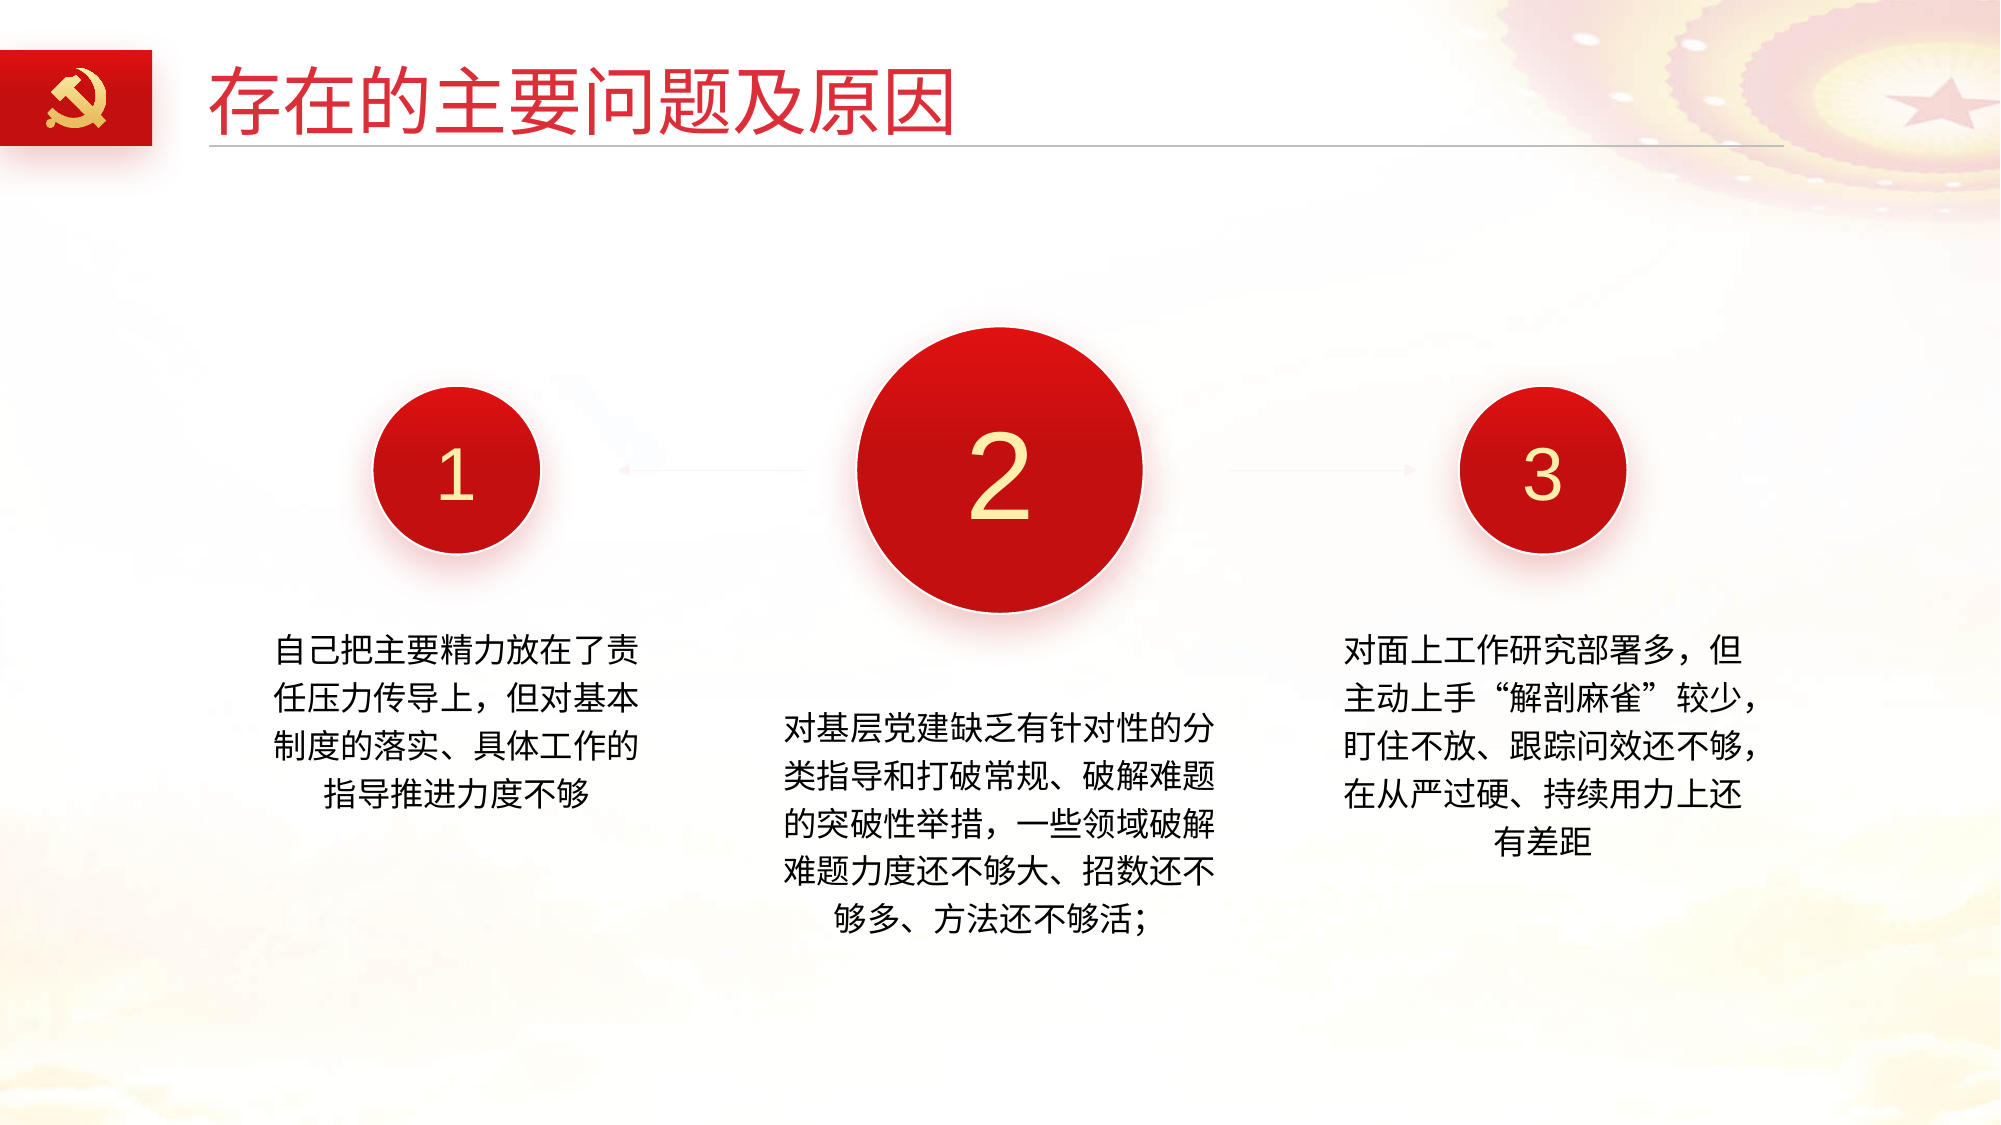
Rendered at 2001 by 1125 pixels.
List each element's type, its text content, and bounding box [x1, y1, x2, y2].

text_box [0, 49, 153, 147]
text_box 自己把主要精力放在了责任压力传导上，但对基本制度的落实、具体工作的指导推进力度不够 [251, 613, 663, 821]
text_box 对面上工作研究部署多，但主动上手“解剖麻雀”较少，盯住不放、跟踪问效还不够，在从严过硬、持续用力上还有差距 [1326, 613, 1761, 869]
text_box [45, 67, 107, 129]
picture [0, 0, 2000, 1125]
text_box 存在的主要问题及原因 [193, 29, 1230, 152]
text_box 对基层党建缺乏有针对性的分类指导和打破常规、破解难题的突破性举措，一些领域破解难题力度还不够大、招数还不够多、方法还不够活； [764, 691, 1236, 946]
text_box 1 [371, 384, 543, 556]
text_box 2 [855, 325, 1145, 615]
text_box 3 [1457, 384, 1629, 556]
